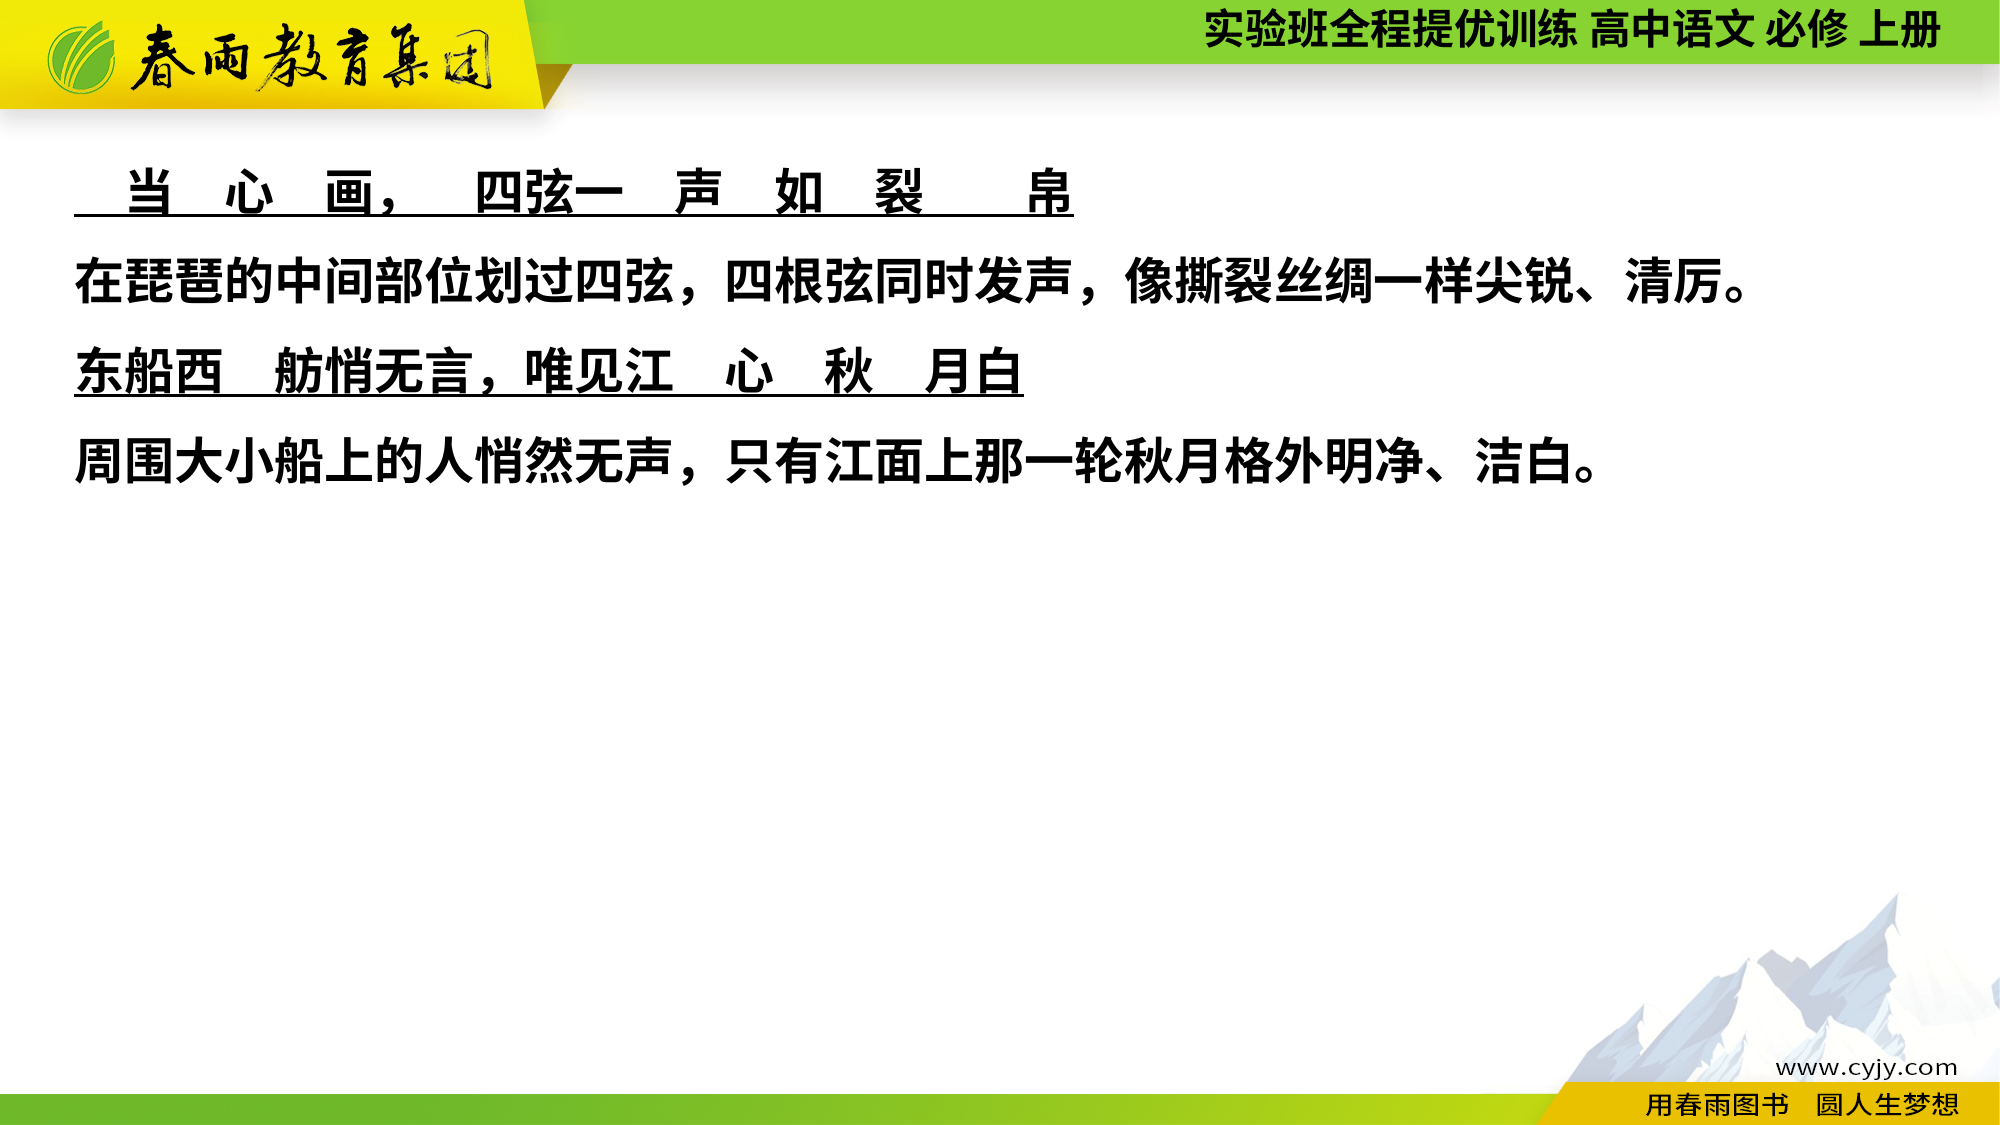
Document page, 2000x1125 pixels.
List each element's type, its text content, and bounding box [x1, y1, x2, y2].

text_box 在琵琶的中间部位划过四弦，四根弦同时发声，像撕裂丝绸一样尖锐、清厉。 周围大小船上的人悄然无声，只有江面上那一轮秋月格外明净、洁白。 [59, 212, 1944, 498]
picture [0, 0, 2000, 1125]
